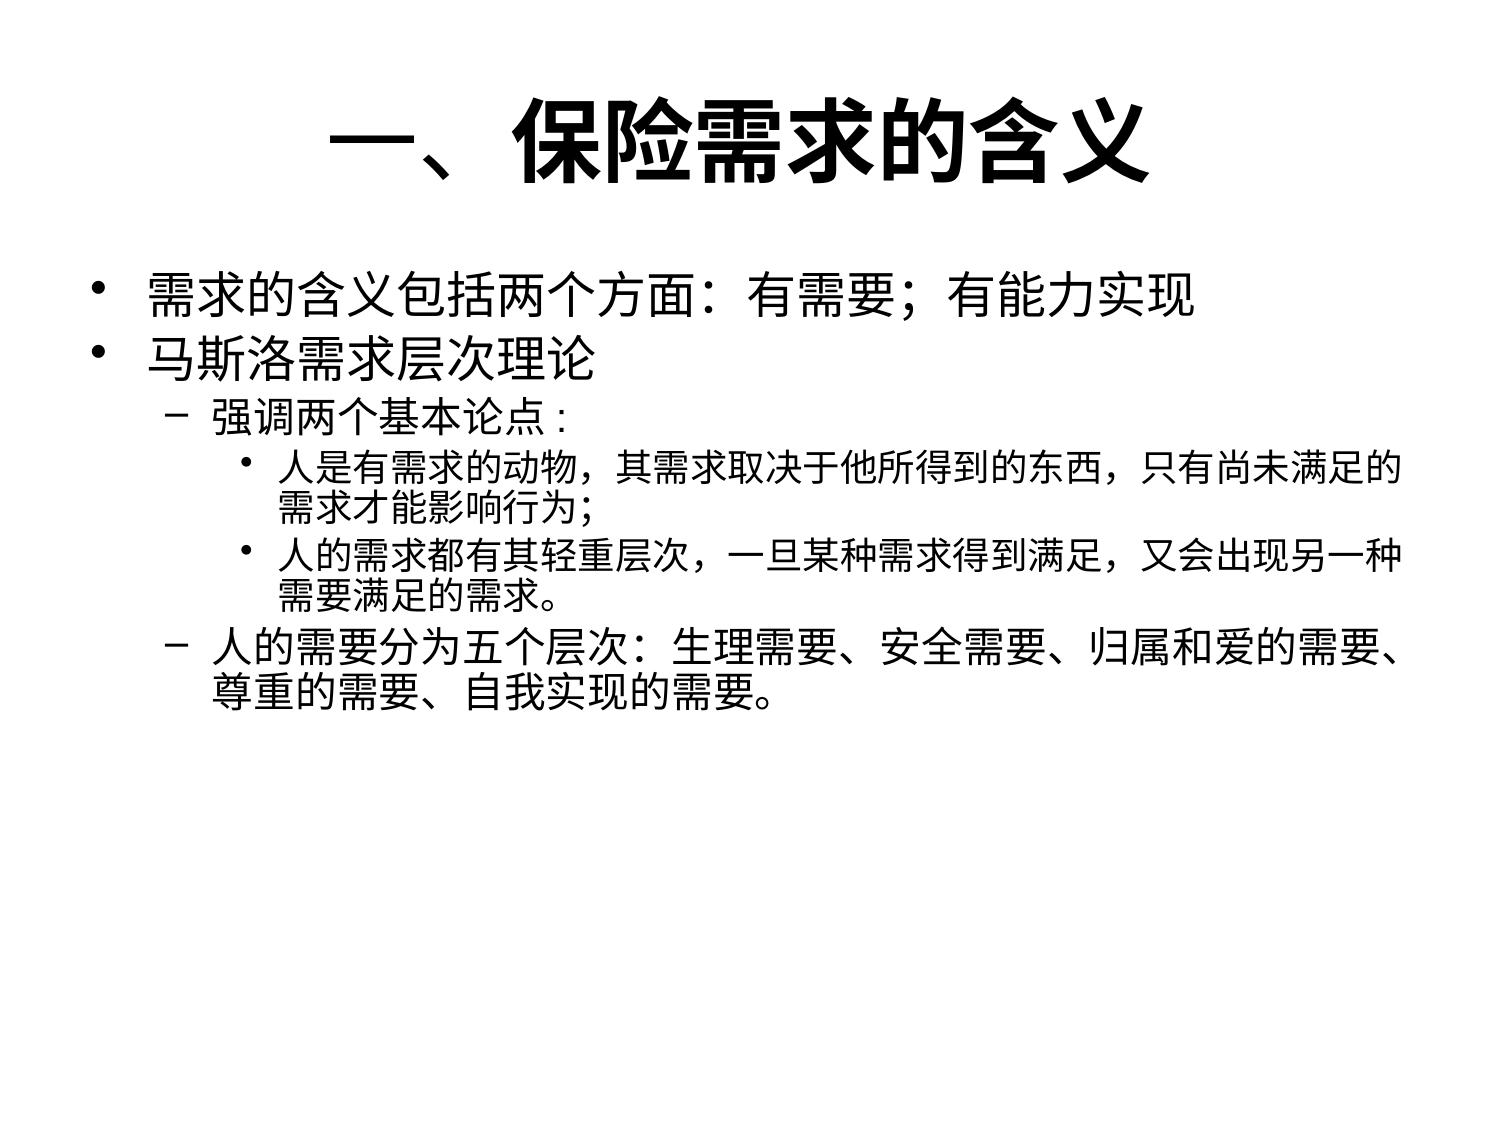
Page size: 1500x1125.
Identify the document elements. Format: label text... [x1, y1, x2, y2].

title 一、保险需求的含义 [75, 45, 1425, 233]
list 需求的含义包括两个方面：有需要；有能力实现 马斯洛需求层次理论 强调两个基本论点: 人是有需求的动物，其需求取决于他所得到的东西，只有尚未满足的需求才能影响行为； 人的需求都有其轻重层次，一旦某种需求得到满足，又会出现另一种需要满足的需求。 人的需要分为五个层次：生理需要、安全需要、归属和爱的需要、尊重的需要、自我实现的需要。 [75, 262, 1425, 1005]
